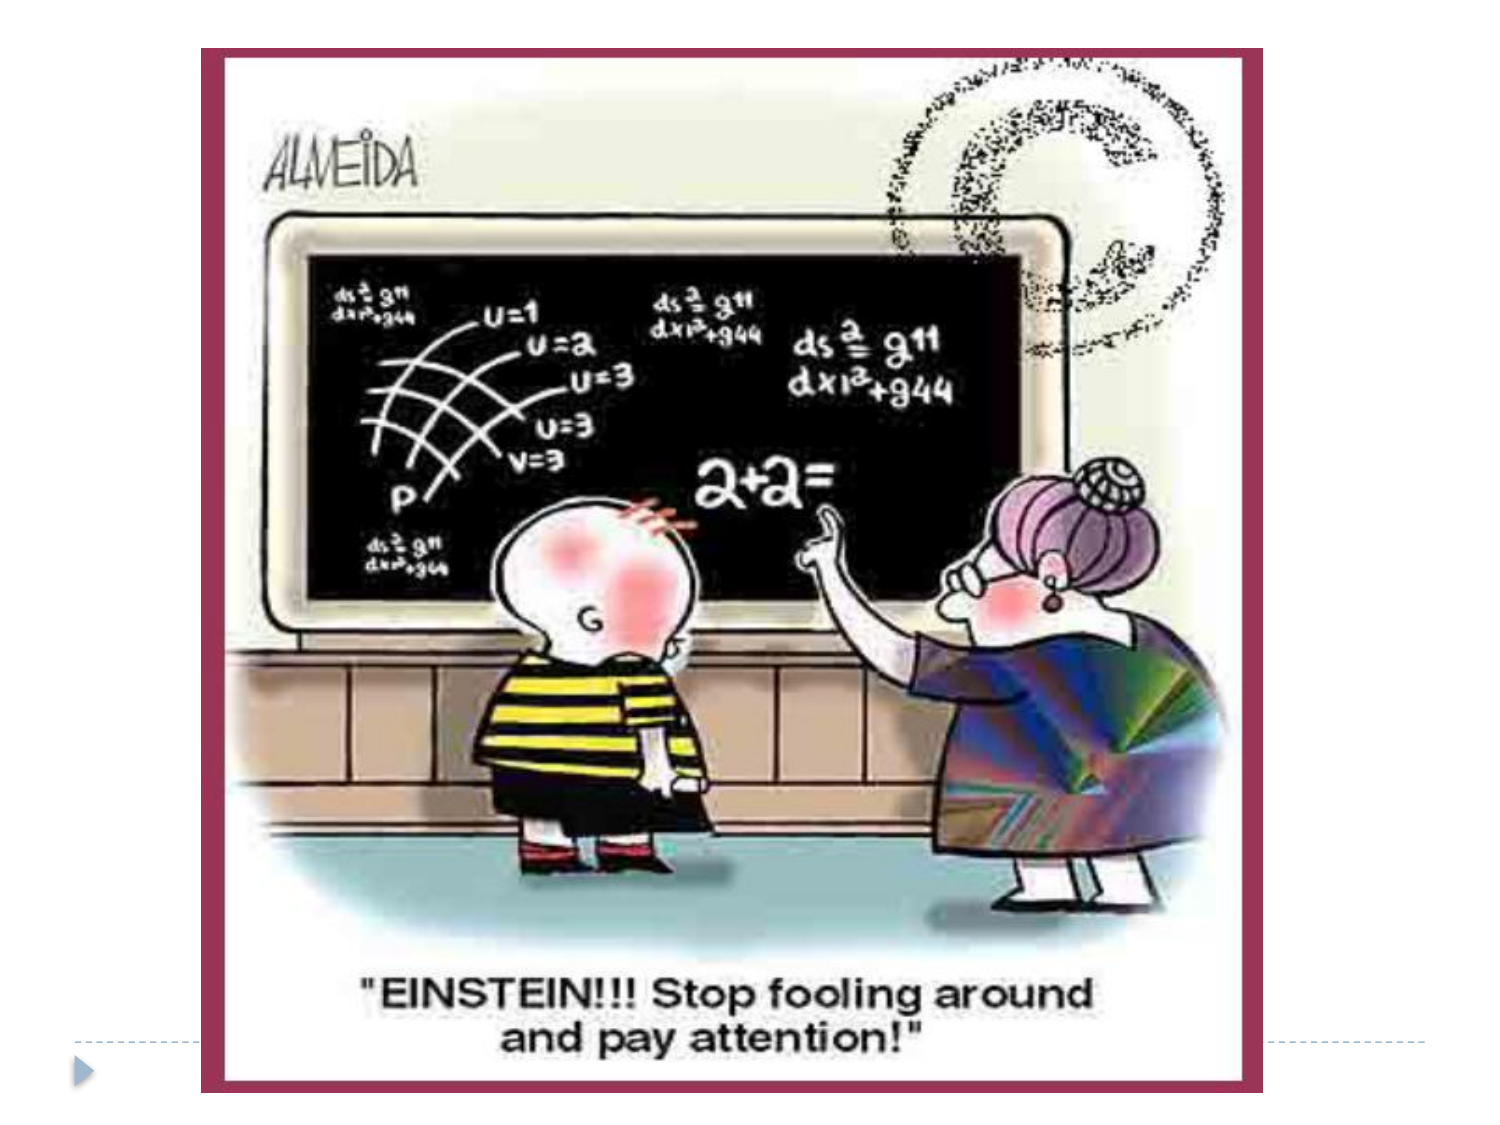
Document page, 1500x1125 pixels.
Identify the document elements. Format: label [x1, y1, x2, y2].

picture [201, 47, 1263, 1094]
